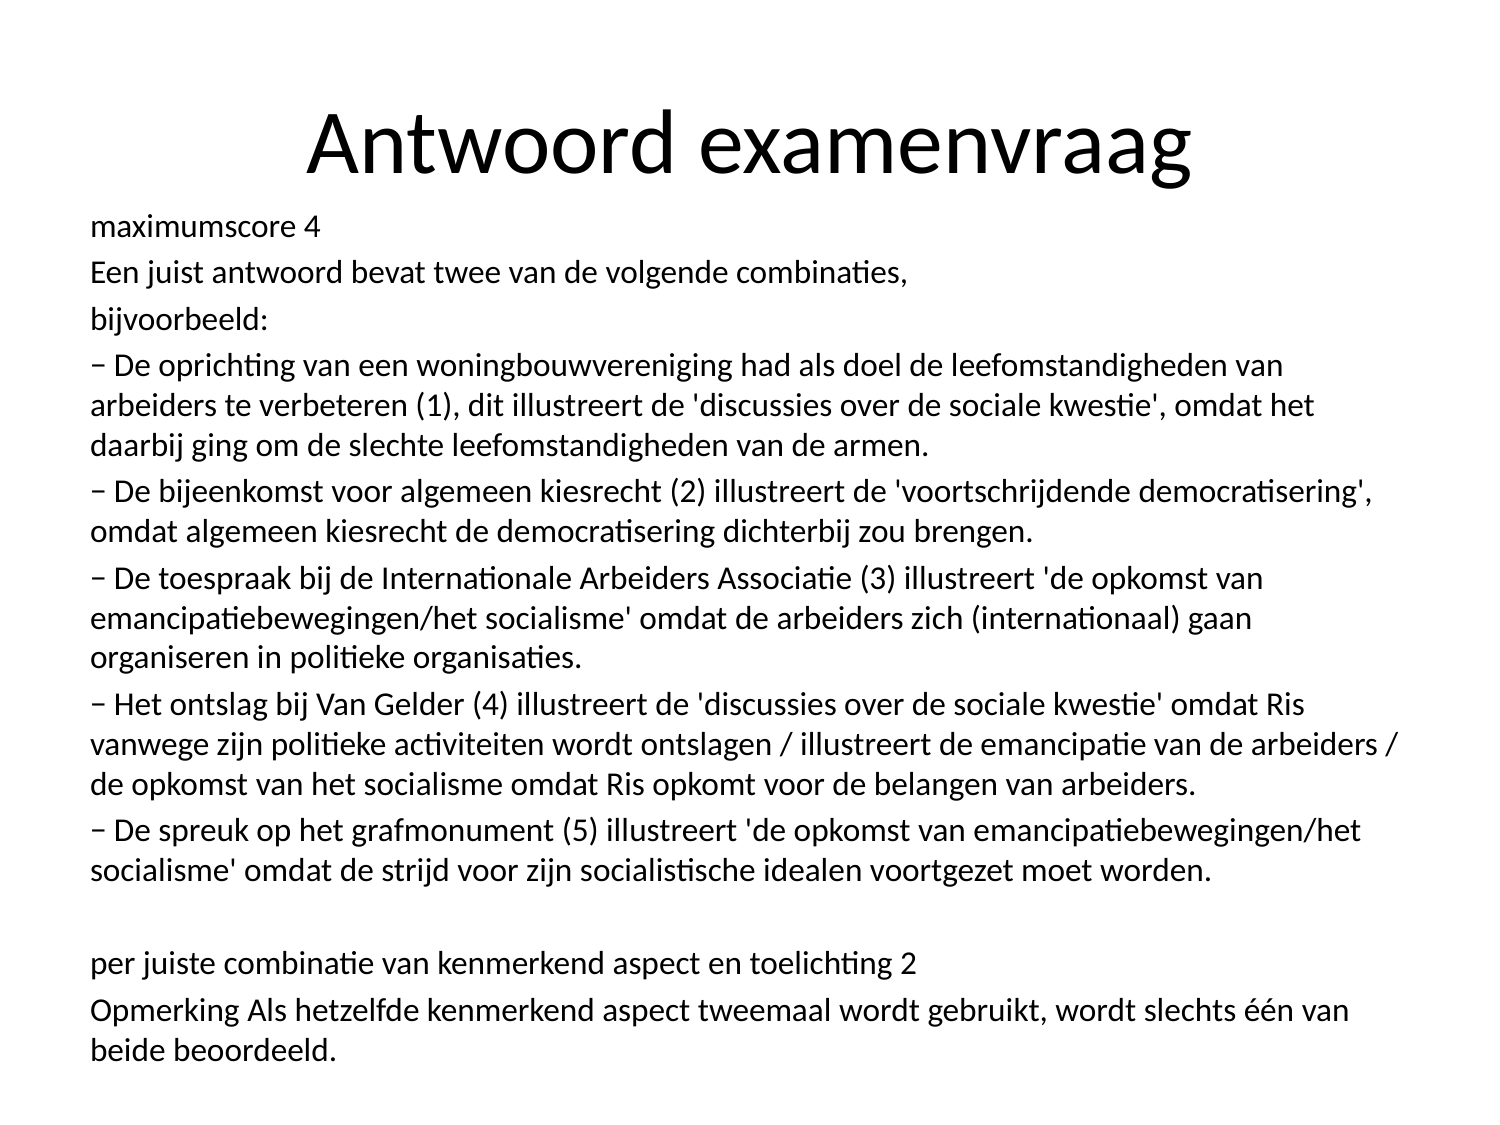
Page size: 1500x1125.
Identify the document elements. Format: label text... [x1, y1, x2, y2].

list maximumscore 4 Een juist antwoord bevat twee van de volgende combinaties, bijvoorbeeld: − De oprichting van een woningbouwvereniging had als doel de leefomstandigheden van arbeiders te verbeteren (1), dit illustreert de 'discussies over de sociale kwestie', omdat het daarbij ging om de slechte leefomstandigheden van de armen. − De bijeenkomst voor algemeen kiesrecht (2) illustreert de 'voortschrijdende democratisering', omdat algemeen kiesrecht de democratisering dichterbij zou brengen. − De toespraak bij de Internationale Arbeiders Associatie (3) illustreert 'de opkomst van emancipatiebewegingen/het socialisme' omdat de arbeiders zich (internationaal) gaan organiseren in politieke organisaties. − Het ontslag bij Van Gelder (4) illustreert de 'discussies over de sociale kwestie' omdat Ris vanwege zijn politieke activiteiten wordt ontslagen / illustreert de emancipatie van de arbeiders / de opkomst van het socialisme omdat Ris opkomt voor de belangen van arbeiders. − De spreuk op het grafmonument (5) illustreert 'de opkomst van emancipatiebewegingen/het socialisme' omdat de strijd voor zijn socialistische idealen voortgezet moet worden. per juiste combinatie van kenmerkend aspect en toelichting 2 Opmerking Als hetzelfde kenmerkend aspect tweemaal wordt gebruikt, wordt slechts één van beide beoordeeld. [75, 196, 1425, 1106]
title Antwoord examenvraag [75, 42, 1425, 196]
